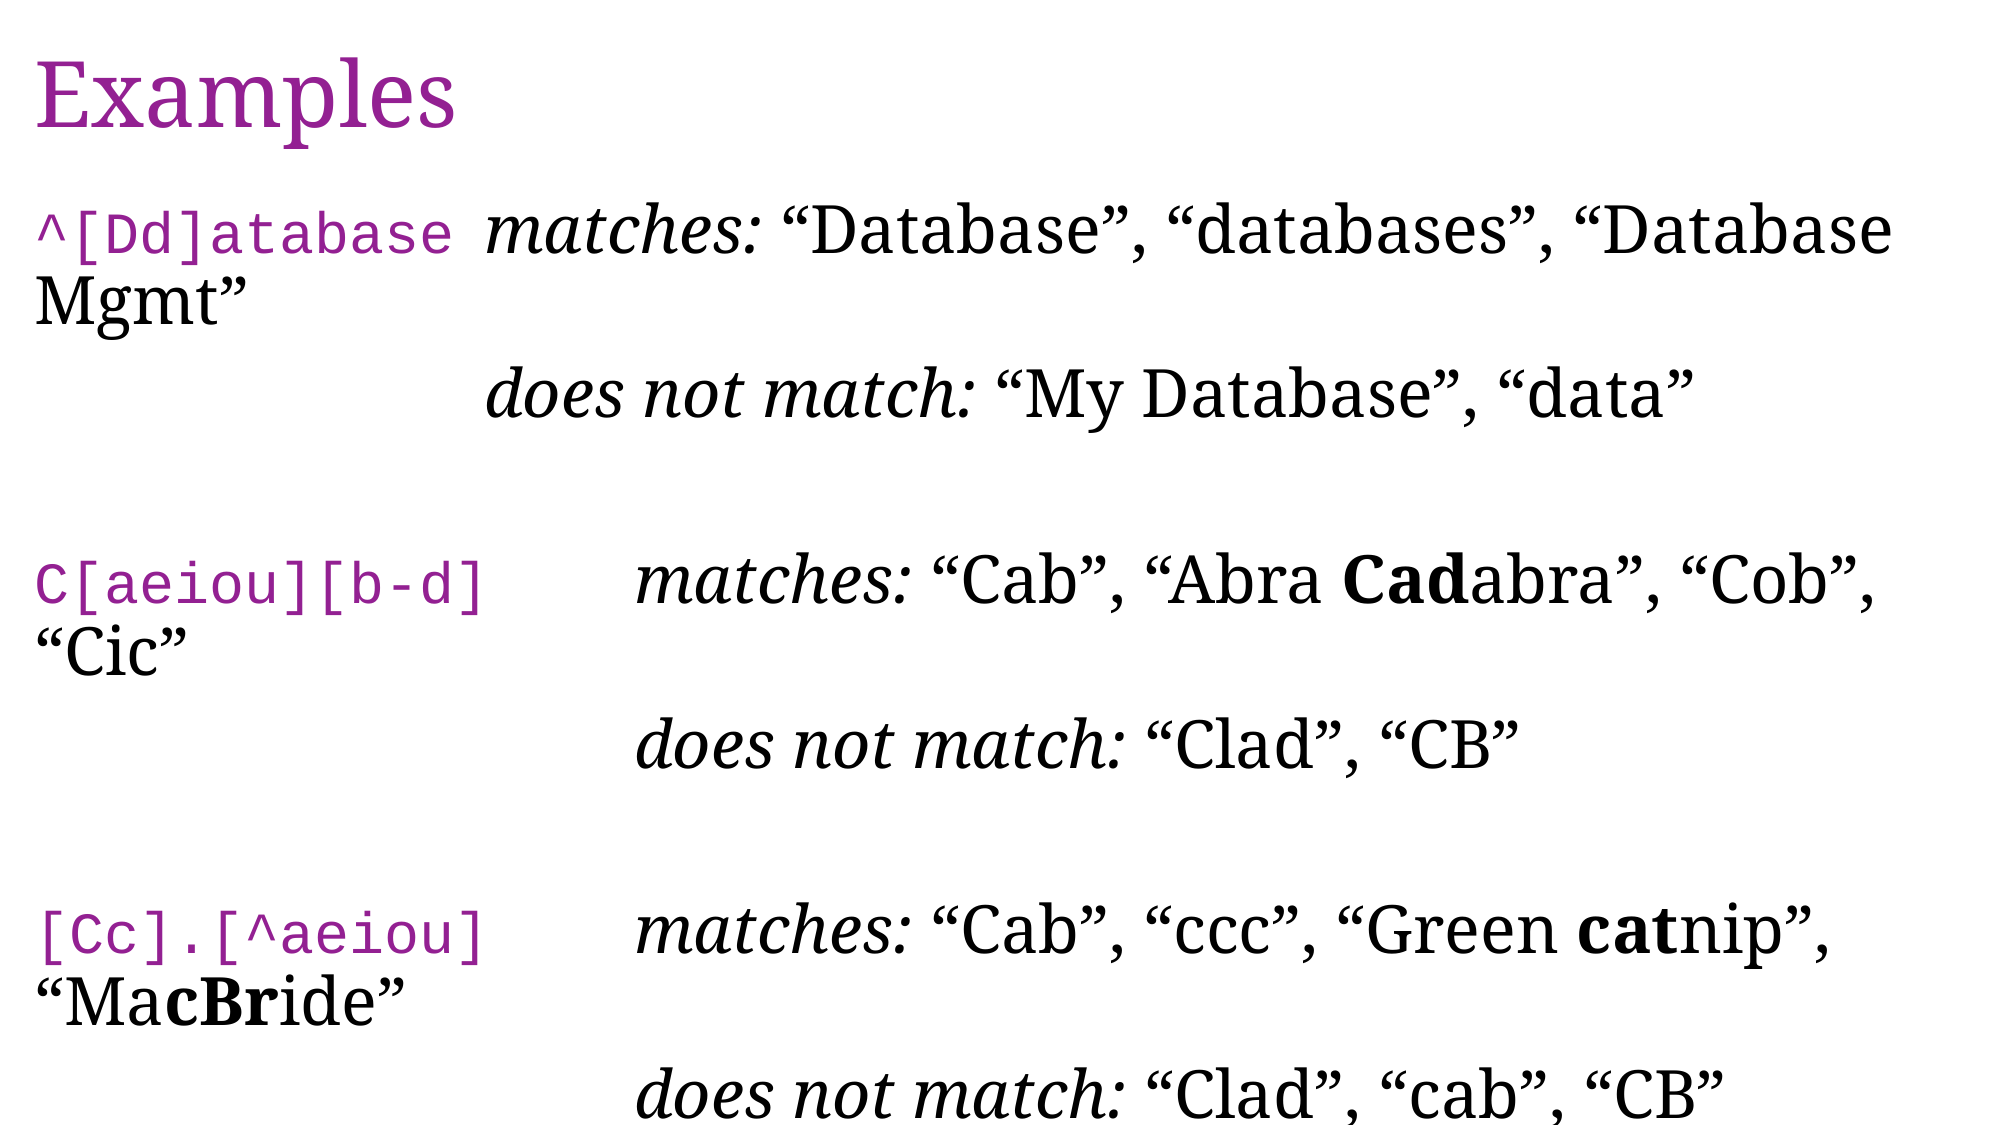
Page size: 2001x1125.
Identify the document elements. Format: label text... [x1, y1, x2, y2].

title Examples [19, 25, 1953, 171]
list ^[Dd]atabase matches: “Database”, “databases”, “Database Mgmt” does not match: “My Database”, “data” C[aeiou][b-d] matches: “Cab”, “Abra Cadabra”, “Cob”, “Cic” does not match: “Clad”, “CB” [Cc].[^aeiou] matches: “Cab”, “ccc”, “Green catnip”, “MacBride” does not match: “Clad”, “cab”, “CB” [19, 188, 2000, 1106]
